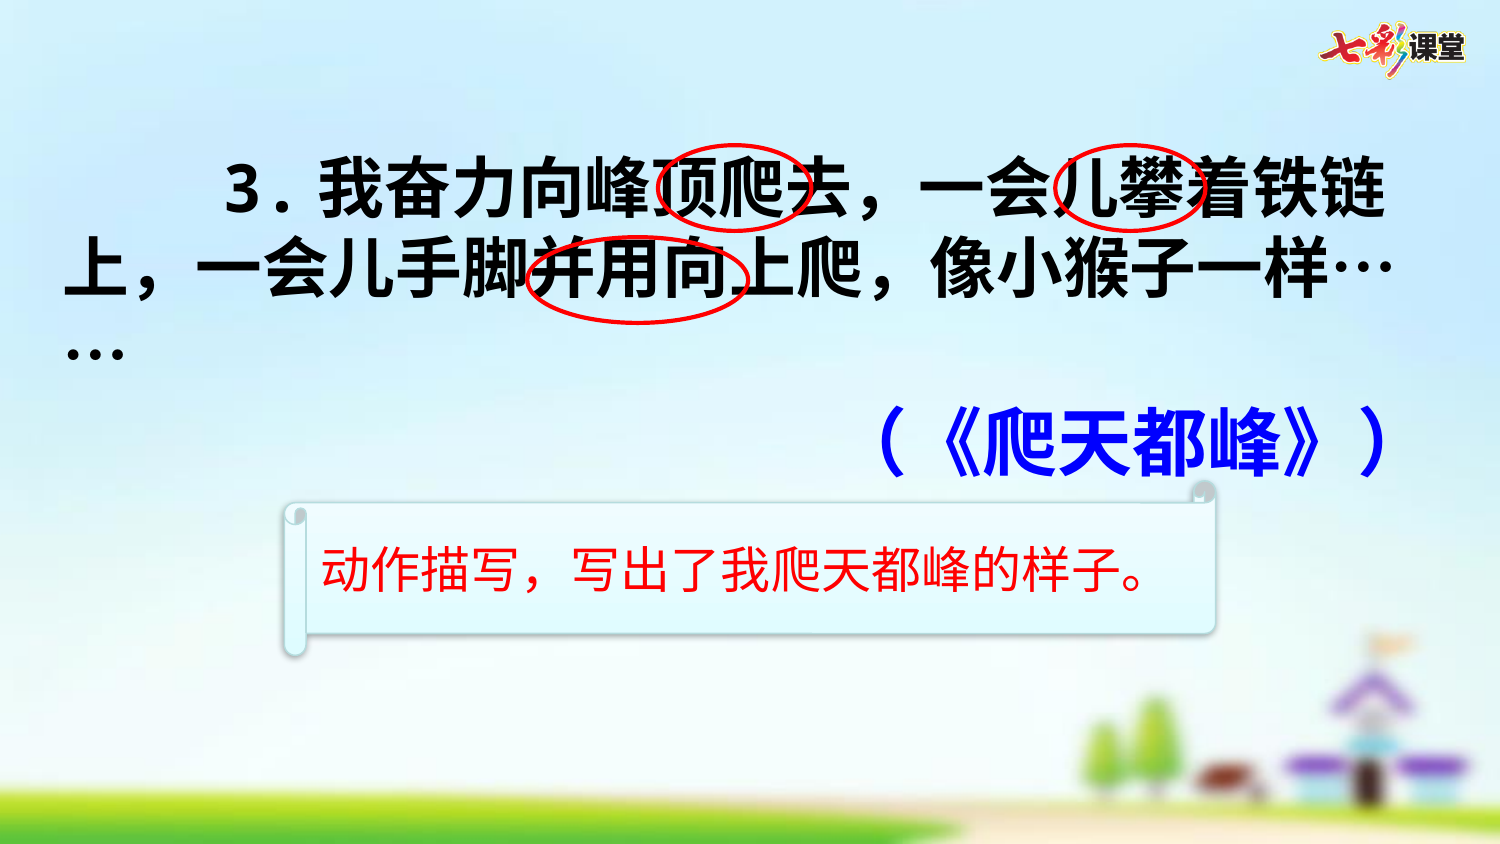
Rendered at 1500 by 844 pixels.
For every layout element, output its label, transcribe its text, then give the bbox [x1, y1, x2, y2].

text_box [1053, 143, 1208, 234]
text_box [655, 143, 814, 234]
text_box [525, 235, 751, 326]
picture [0, 0, 1500, 844]
text_box 动作描写，写出了我爬天都峰的样子。 [283, 480, 1217, 657]
text_box 3.我奋力向峰顶爬去，一会儿攀着铁链上，一会儿手脚并用向上爬，像小猴子一样…… （《爬天都峰》） [47, 138, 1447, 493]
